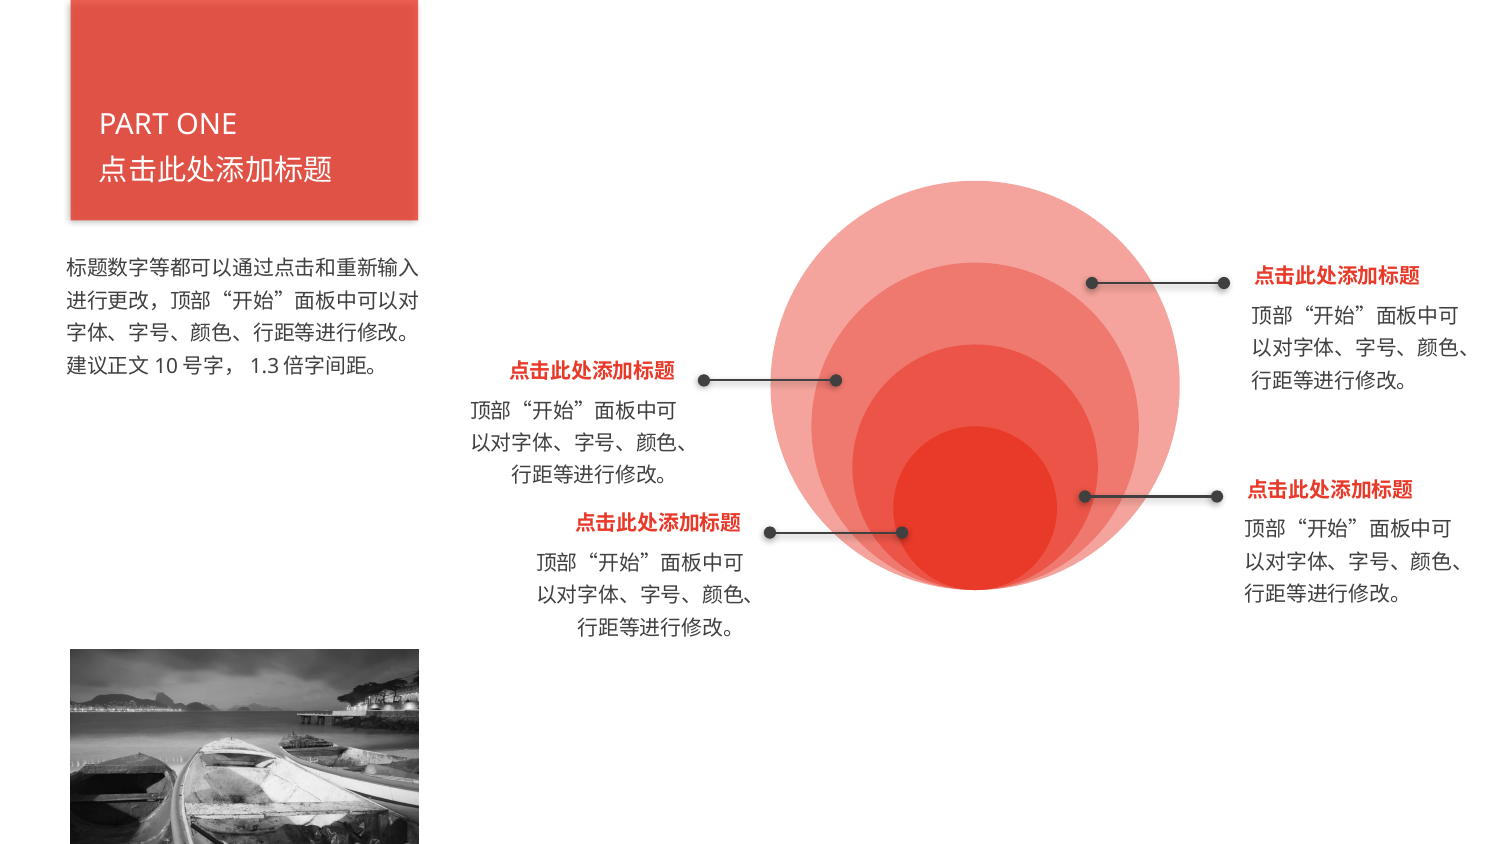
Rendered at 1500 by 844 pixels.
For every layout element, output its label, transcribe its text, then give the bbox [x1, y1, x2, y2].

text_box 顶部“开始”面板中可以对字体、字号、颜色、行距等进行修改。 [518, 534, 759, 647]
text_box 点击此处添加标题 [560, 502, 662, 543]
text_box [667, 180, 1283, 591]
text_box 点击此处添加标题 [494, 350, 662, 391]
picture [70, 649, 419, 844]
text_box 点击此处添加标题 [1287, 469, 1429, 509]
text_box 顶部“开始”面板中可以对字体、字号、颜色、行距等进行修改。 [1287, 287, 1479, 400]
text_box 点击此处添加标题 [1287, 255, 1436, 296]
text_box 顶部“开始”面板中可以对字体、字号、颜色、行距等进行修改。 [452, 382, 662, 495]
text_box 标题数字等都可以通过点击和重新输入进行更改，顶部“开始”面板中可以对字体、字号、颜色、行距等进行修改。建议正文10号字，1.3倍字间距。 [51, 240, 441, 385]
text_box 顶部“开始”面板中可以对字体、字号、颜色、行距等进行修改。 [1230, 501, 1472, 614]
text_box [70, 0, 419, 221]
